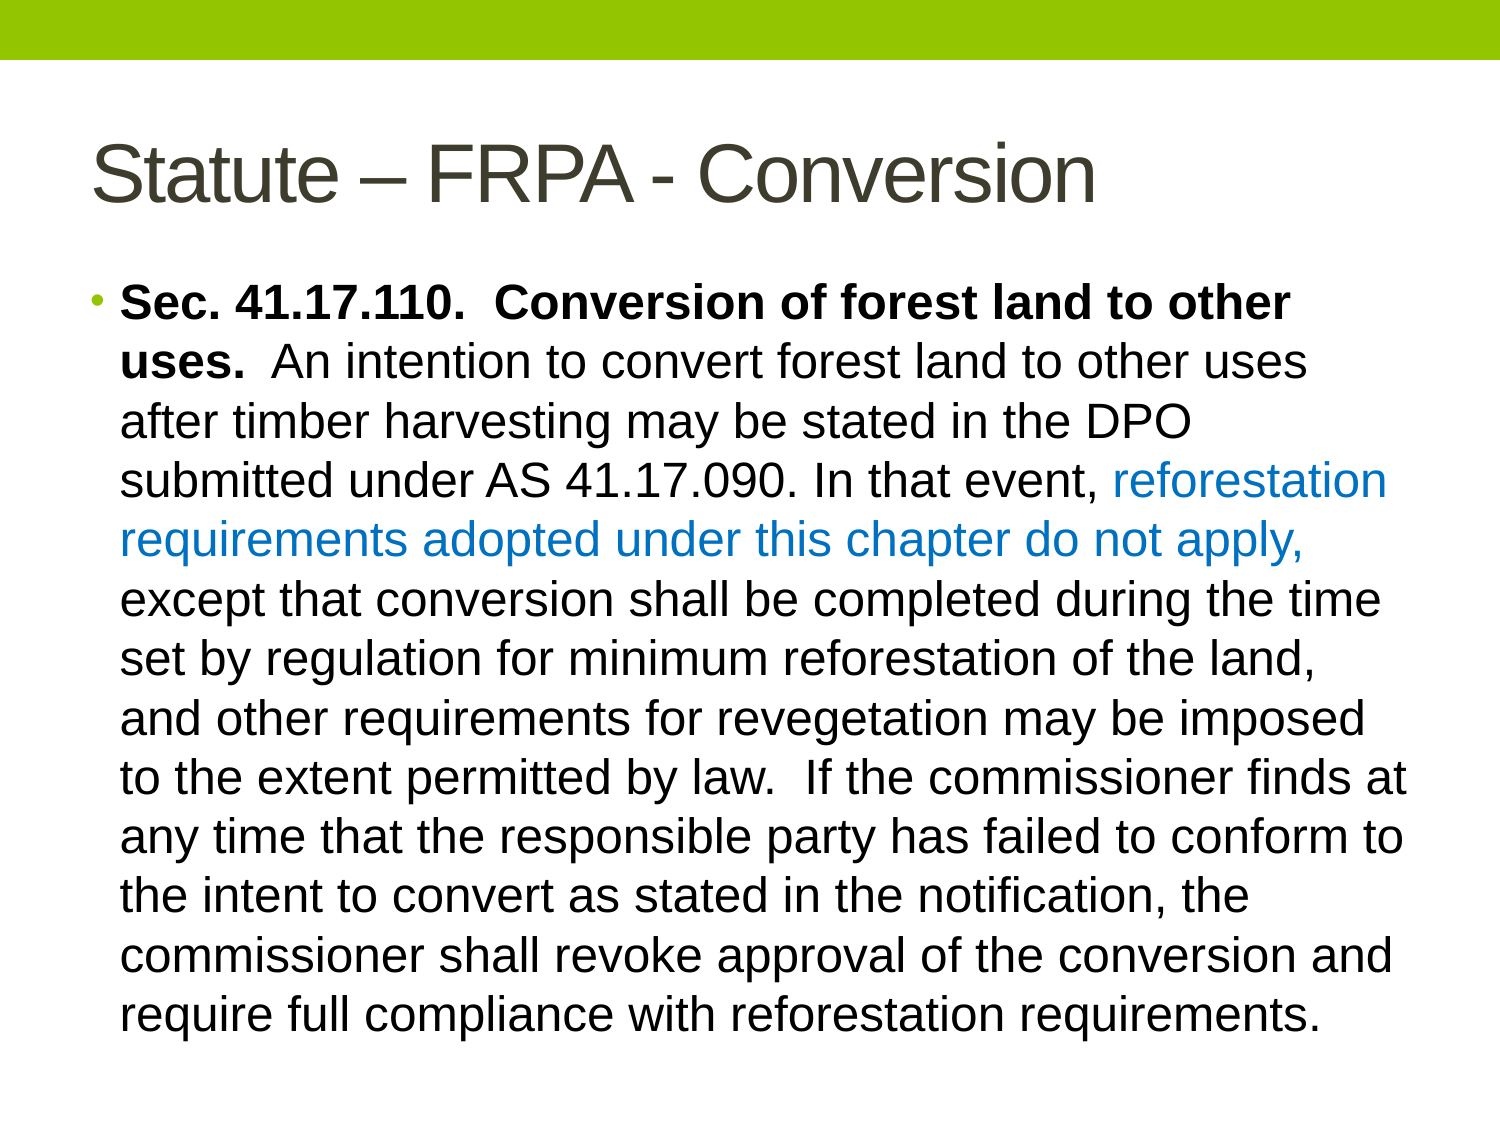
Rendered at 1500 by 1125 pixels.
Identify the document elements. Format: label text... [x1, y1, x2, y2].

list Sec. 41.17.110. Conversion of forest land to other uses. An intention to convert forest land to other uses after timber harvesting may be stated in the DPO submitted under AS 41.17.090. In that event, reforestation requirements adopted under this chapter do not apply, except that conversion shall be completed during the time set by regulation for minimum reforestation of the land, and other requirements for revegetation may be imposed to the extent permitted by law. If the commissioner finds at any time that the responsible party has failed to conform to the intent to convert as stated in the notification, the commissioner shall revoke approval of the conversion and require full compliance with reforestation requirements. [75, 262, 1425, 1063]
title Statute – FRPA - Conversion [75, 87, 1425, 250]
